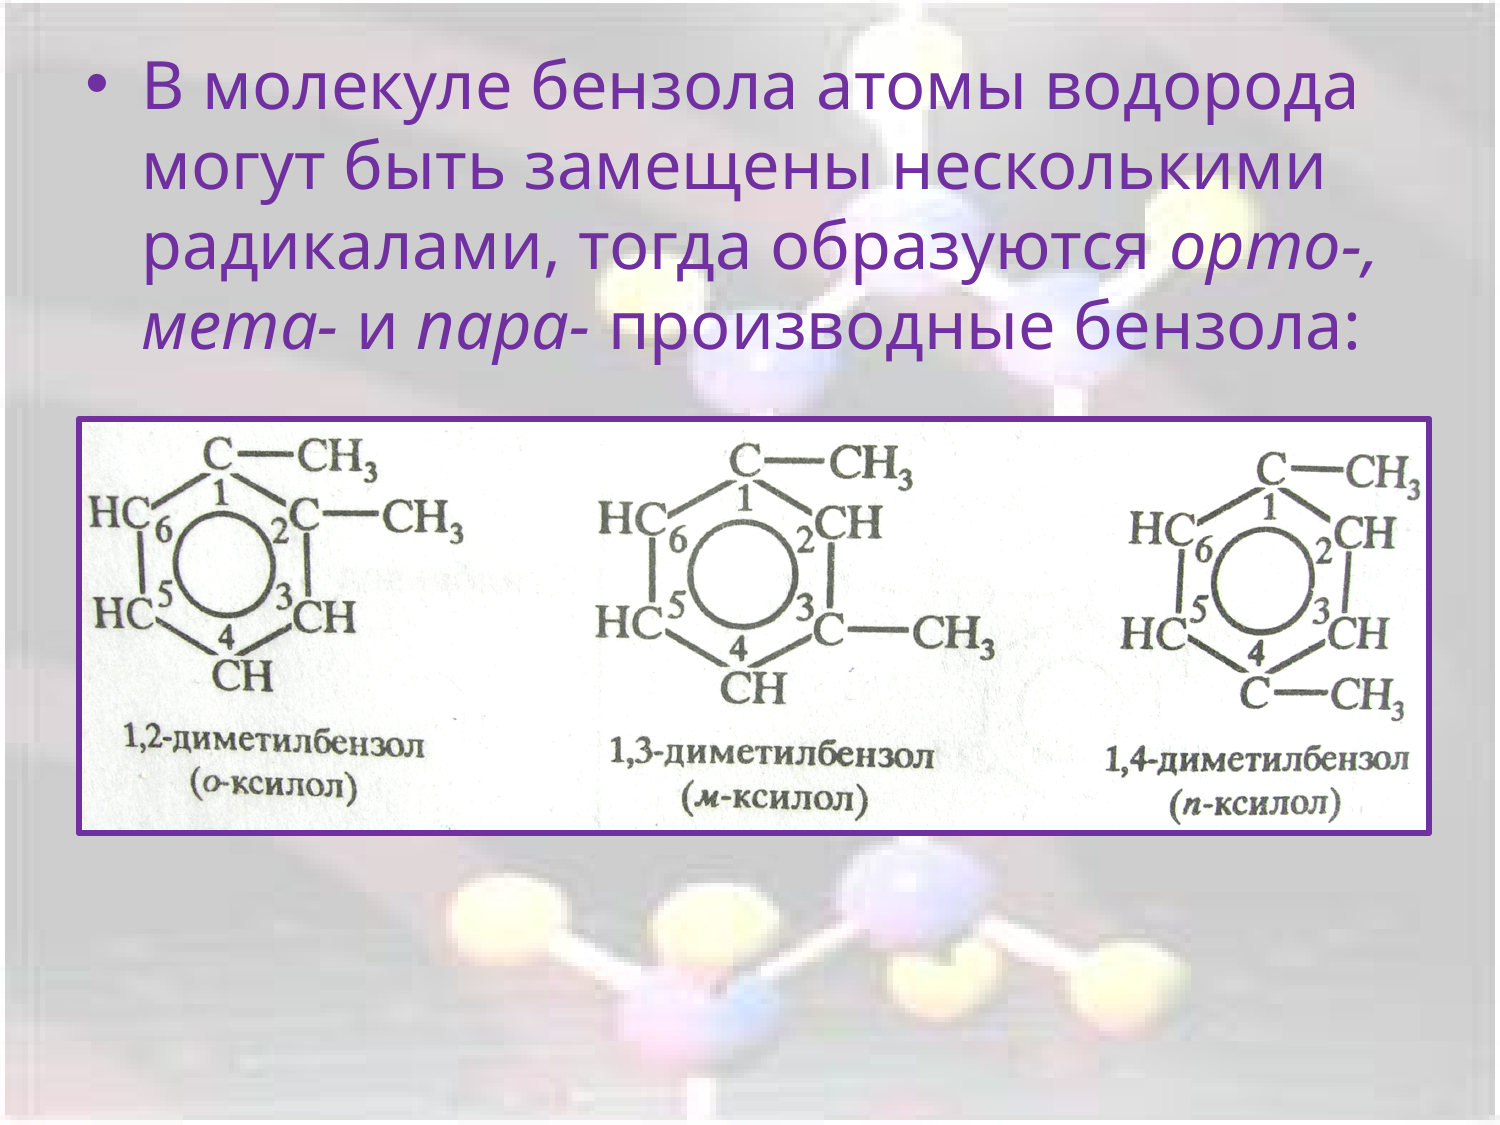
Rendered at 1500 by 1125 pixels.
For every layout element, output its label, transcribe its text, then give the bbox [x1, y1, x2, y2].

list В молекуле бензола атомы водорода могут быть замещены несколькими радикалами, тогда образуются орто-, мета- и пара- производные бензола: [70, 35, 1421, 375]
picture [0, 0, 1500, 1125]
